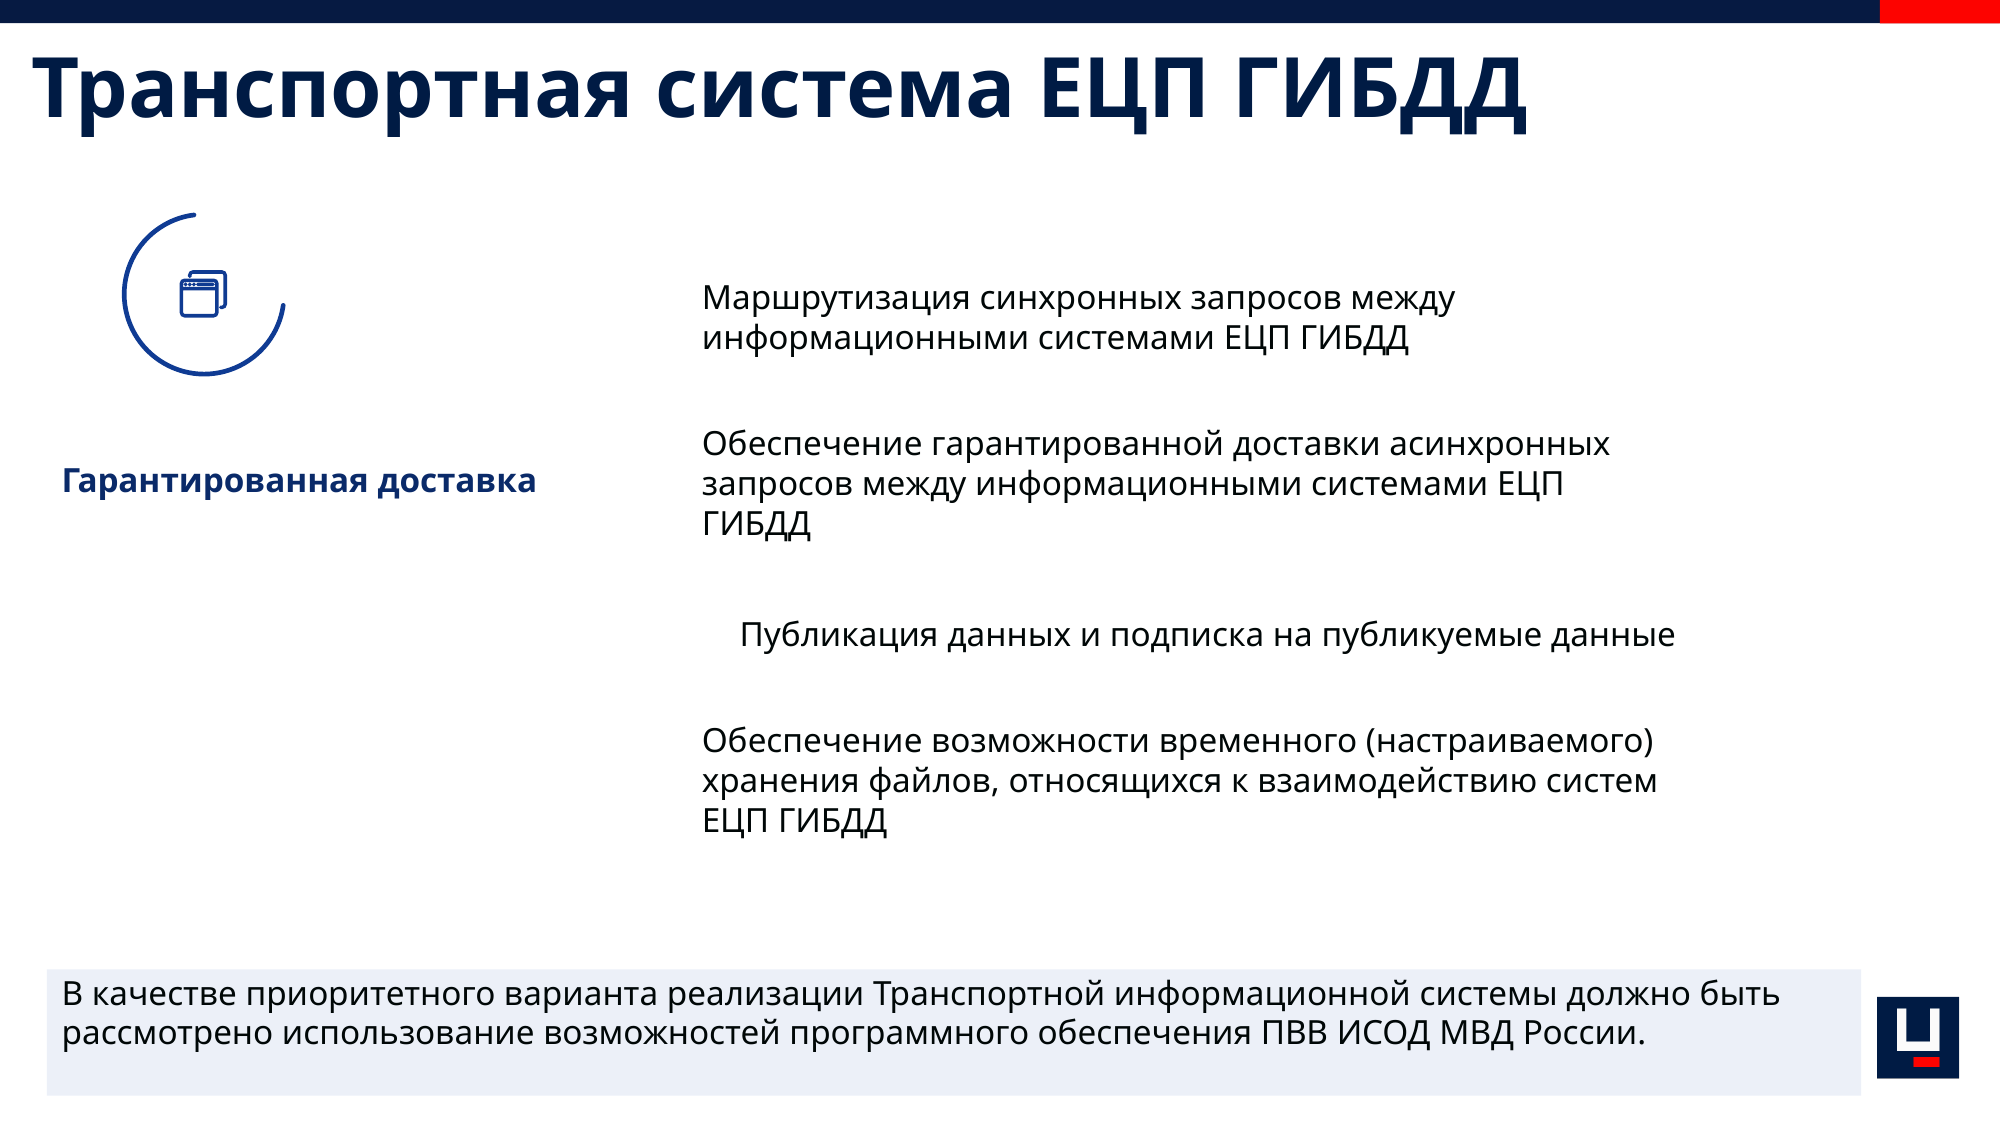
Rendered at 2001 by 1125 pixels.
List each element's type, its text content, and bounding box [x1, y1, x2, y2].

text_box [188, 270, 227, 309]
text_box В качестве приоритетного варианта реализации Транспортной информационной системы должно быть рассмотрено использование возможностей программного обеспечения ПВВ ИСОД МВД России. [46, 964, 1838, 1059]
text_box [46, 968, 1862, 1097]
text_box Публикация данных и подписка на публикуемые данные [724, 601, 1692, 662]
title Транспортная система ЕЦП ГИБДД [16, 26, 1935, 154]
text_box Гарантированная доставка [46, 424, 595, 535]
text_box Обеспечение возможности временного (настраиваемого) хранения файлов, относящихся к взаимодействию систем ЕЦП ГИБДД [687, 712, 1688, 847]
text_box Обеспечение гарантированной доставки асинхронных запросов между информационными системами ЕЦП ГИБДД [687, 414, 1688, 550]
text_box [180, 279, 218, 317]
text_box Маршрутизация синхронных запросов между информационными системами ЕЦП ГИБДД [687, 268, 1688, 364]
picture [1850, 969, 1986, 1105]
text_box [123, 214, 284, 375]
